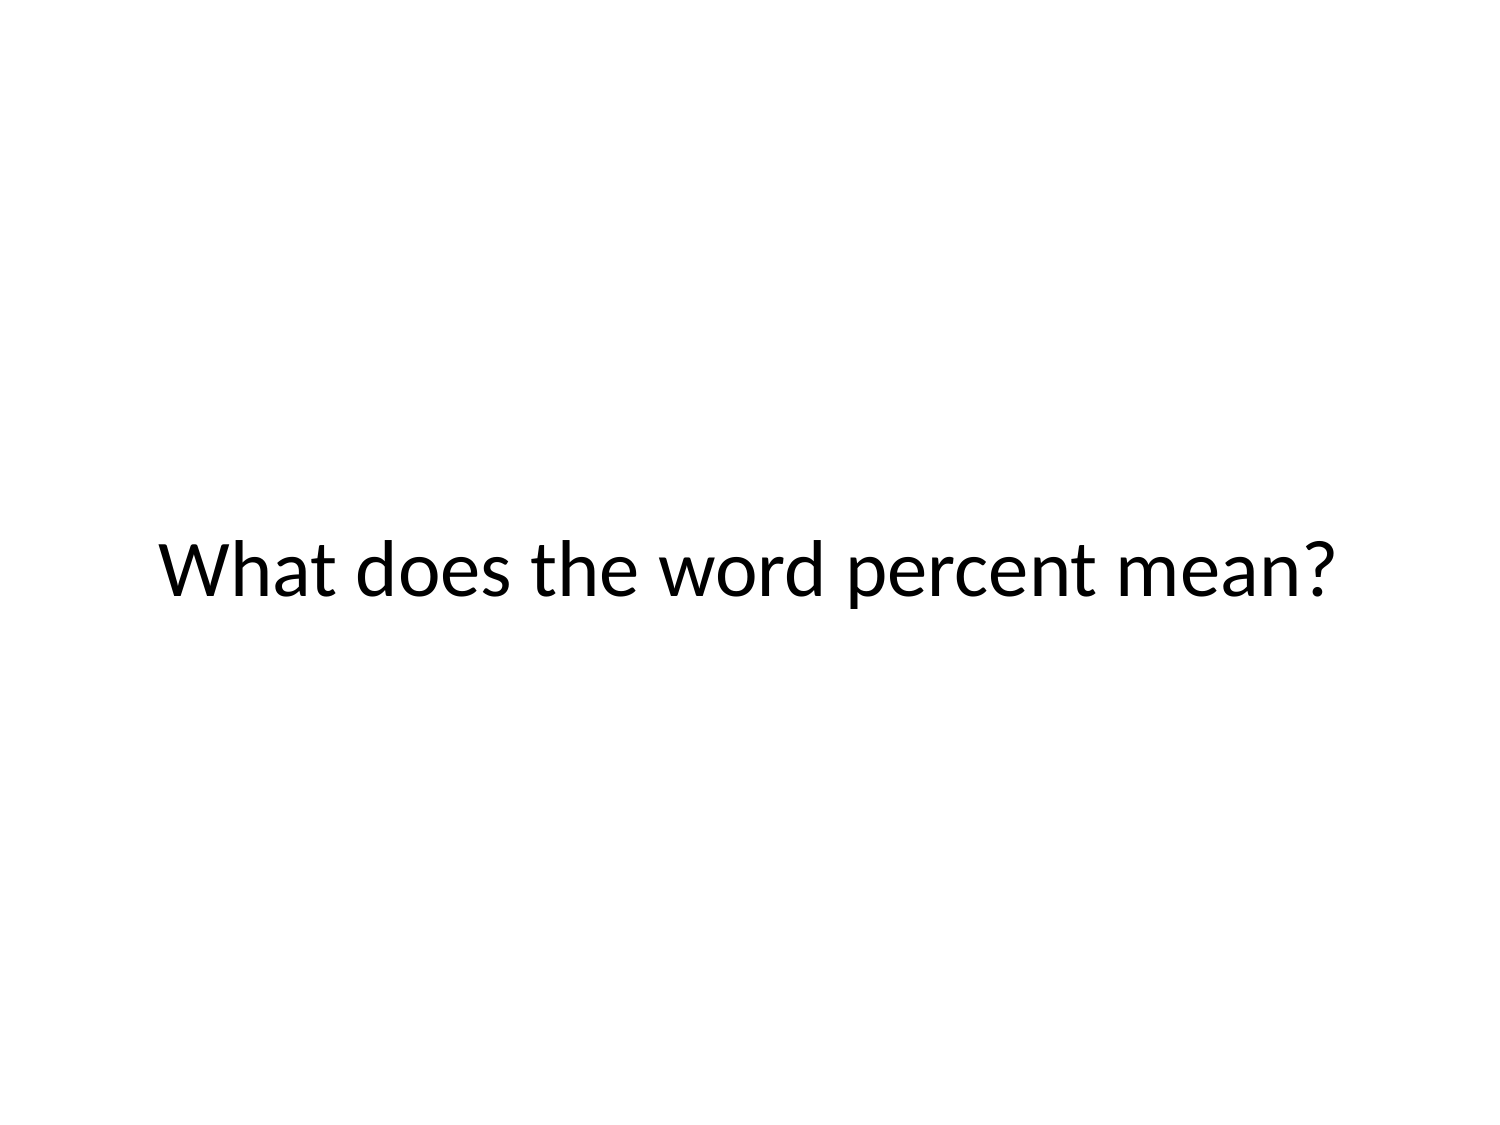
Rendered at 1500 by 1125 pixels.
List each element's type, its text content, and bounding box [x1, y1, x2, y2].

title What does the word percent mean? [75, 470, 1425, 658]
